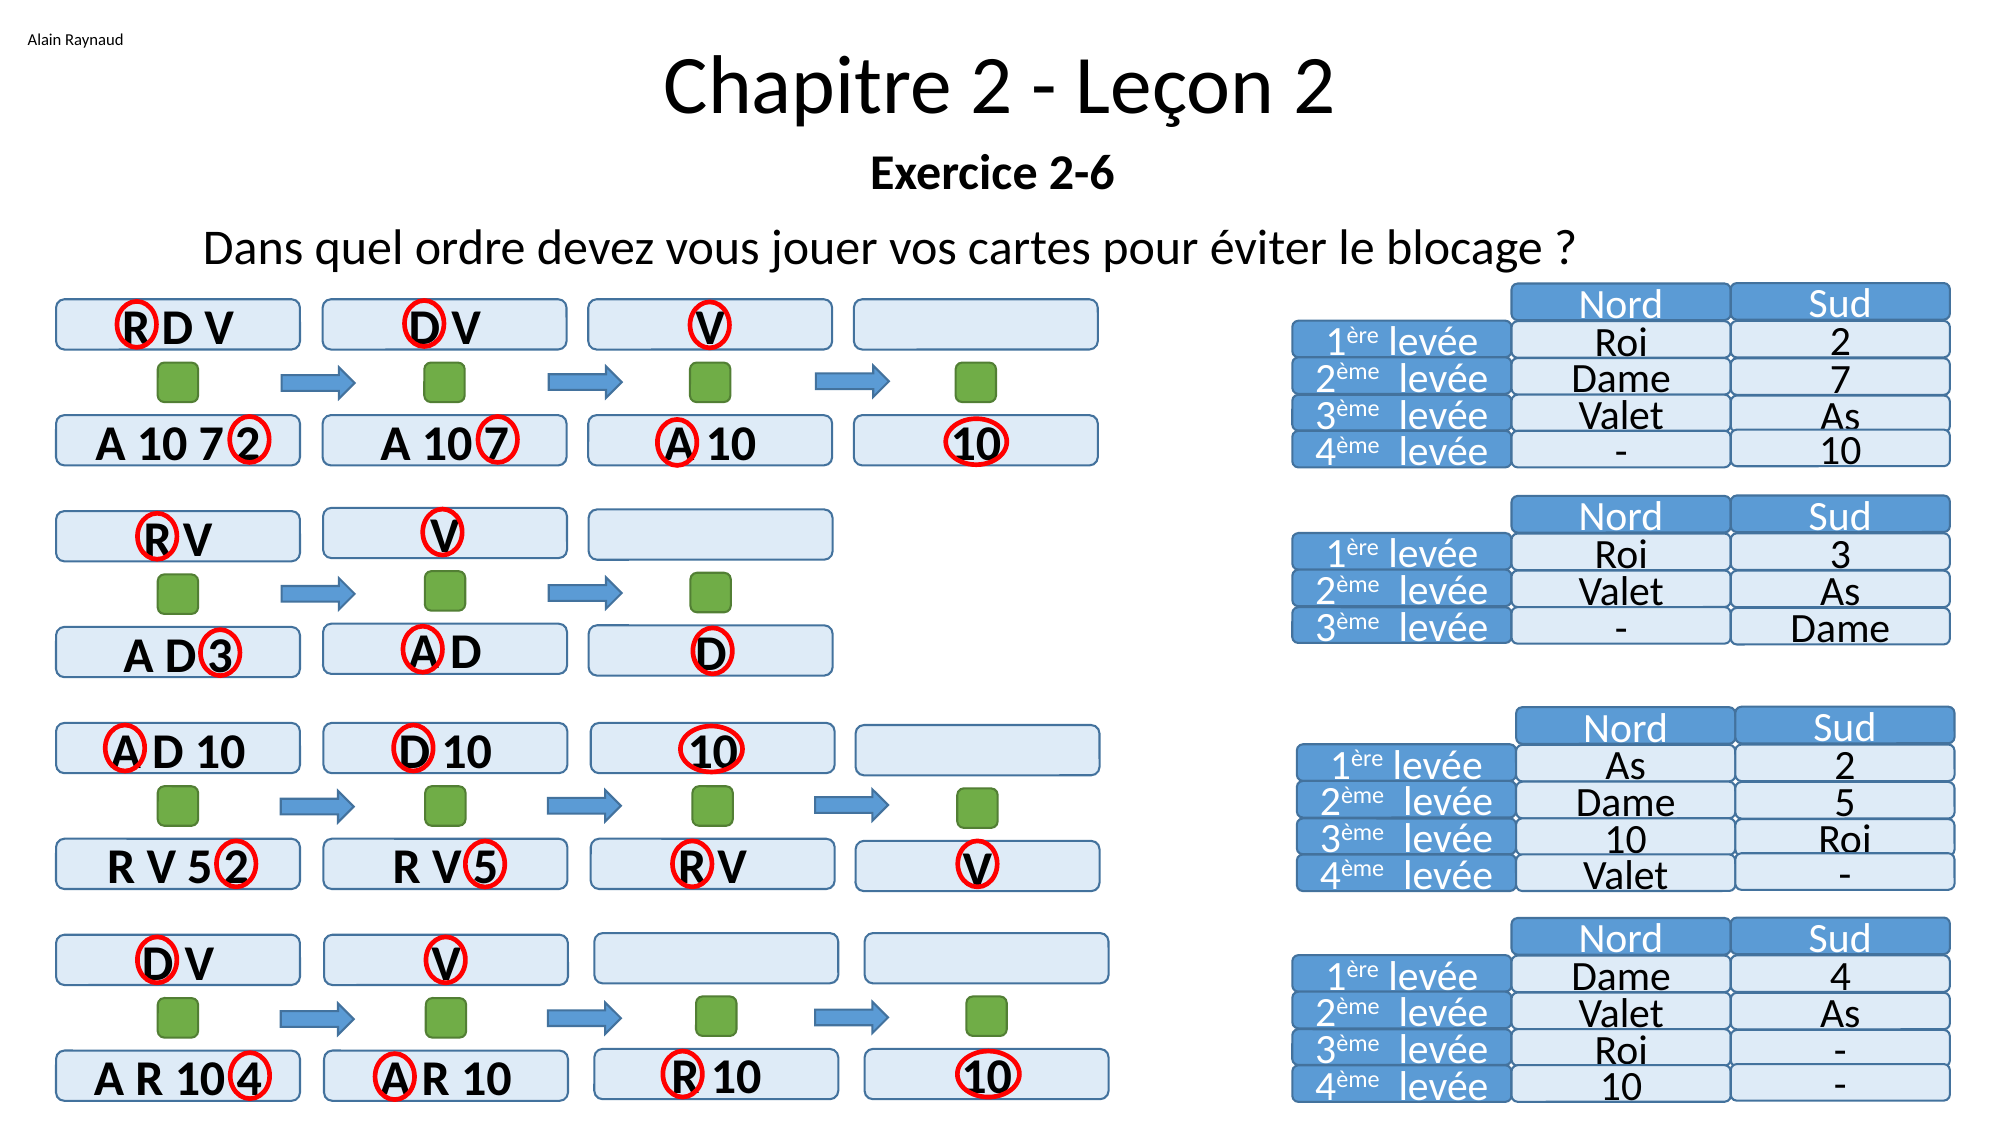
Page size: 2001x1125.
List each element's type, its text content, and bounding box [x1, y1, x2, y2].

text_box Roi [1510, 320, 1731, 358]
text_box Sud [1734, 705, 1956, 744]
text_box - [1510, 606, 1731, 645]
text_box Valet [1510, 991, 1730, 1029]
text_box 3 [1729, 532, 1951, 570]
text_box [323, 507, 568, 674]
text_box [56, 299, 300, 466]
title Chapitre 2 - Leçon 2 [249, 38, 1750, 139]
text_box Dame [1729, 606, 1951, 646]
text_box Alain Raynaud [12, 21, 147, 57]
text_box As [1729, 394, 1951, 431]
text_box [568, 796, 590, 815]
text_box Roi [1734, 818, 1956, 854]
text_box As [1729, 991, 1951, 1030]
text_box [300, 797, 323, 816]
text_box Valet [1510, 393, 1731, 431]
text_box 3ème levée [1295, 817, 1516, 854]
text_box Roi [1510, 1028, 1731, 1065]
text_box 2ème levée [1291, 568, 1512, 607]
text_box 3ème levée [1291, 393, 1511, 430]
text_box Valet [1510, 569, 1730, 607]
text_box As [1515, 743, 1735, 781]
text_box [56, 511, 300, 678]
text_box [853, 299, 1098, 466]
text_box Nord [1510, 916, 1731, 955]
text_box [300, 1010, 324, 1028]
text_box [300, 374, 322, 392]
text_box 3ème levée [1291, 1028, 1511, 1065]
text_box Dame [1510, 954, 1731, 992]
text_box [324, 934, 568, 1101]
text_box [568, 584, 588, 602]
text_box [594, 933, 839, 1100]
text_box [833, 372, 853, 391]
text_box Nord [1510, 494, 1731, 533]
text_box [855, 724, 1100, 892]
text_box 10 [1510, 1064, 1731, 1103]
subtitle Exercice 2-6 Dans quel ordre devez vous jouer vos cartes pour éviter le blocage ? [37, 139, 1948, 1088]
text_box Roi [1510, 532, 1731, 570]
text_box 3ème levée [1291, 606, 1511, 644]
text_box 4 [1729, 954, 1951, 992]
text_box Sud [1729, 494, 1951, 533]
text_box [588, 299, 833, 466]
text_box 5 [1734, 780, 1956, 818]
text_box - [1729, 1063, 1951, 1102]
text_box 1ère levée [1291, 319, 1512, 357]
text_box 10 [1515, 817, 1735, 854]
text_box Valet [1515, 853, 1735, 893]
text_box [588, 509, 833, 676]
text_box [568, 1009, 594, 1028]
text_box - [1734, 852, 1956, 891]
text_box - [1510, 429, 1731, 469]
text_box 7 [1729, 357, 1951, 395]
text_box 1ère levée [1291, 531, 1511, 569]
text_box 2 [1729, 319, 1951, 358]
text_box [322, 299, 567, 466]
text_box 2 [1734, 743, 1956, 781]
text_box [300, 584, 323, 603]
text_box 2ème levée [1291, 356, 1511, 394]
text_box Dame [1510, 357, 1731, 394]
text_box 4ème levée [1291, 1064, 1511, 1103]
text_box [323, 722, 568, 889]
text_box 10 [1729, 428, 1951, 468]
text_box Nord [1510, 282, 1731, 321]
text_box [56, 934, 300, 1101]
text_box Dame [1515, 780, 1735, 818]
text_box [567, 373, 588, 391]
text_box As [1729, 569, 1951, 608]
text_box [835, 796, 855, 814]
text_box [590, 722, 835, 889]
text_box Sud [1729, 282, 1951, 320]
text_box 1ère levée [1291, 954, 1511, 992]
text_box 4ème levée [1291, 429, 1511, 469]
text_box [839, 1008, 864, 1027]
text_box 1ère levée [1295, 743, 1516, 781]
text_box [56, 722, 300, 889]
text_box 2ème levée [1295, 779, 1516, 818]
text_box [864, 933, 1109, 1100]
text_box Nord [1515, 706, 1735, 744]
text_box Sud [1729, 916, 1951, 955]
text_box - [1729, 1028, 1951, 1065]
text_box 2ème levée [1291, 990, 1512, 1029]
text_box 4ème levée [1295, 853, 1516, 893]
